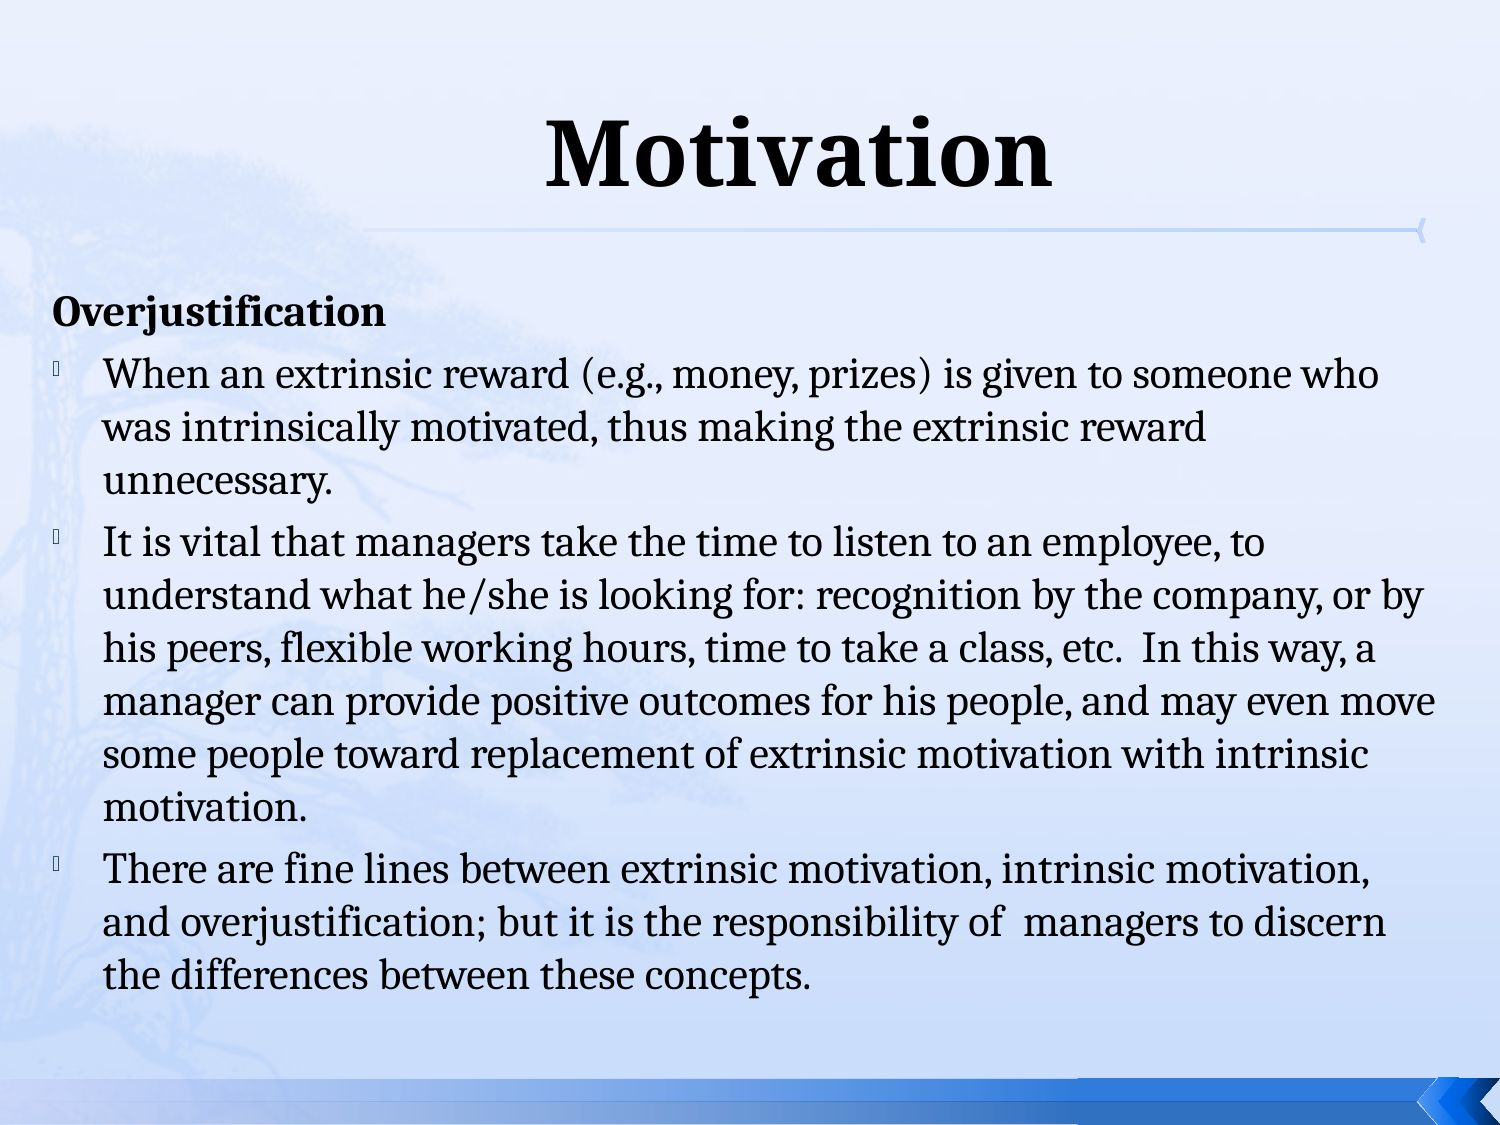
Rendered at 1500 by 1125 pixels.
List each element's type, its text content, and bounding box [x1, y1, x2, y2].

title Motivation [99, 37, 1500, 263]
list Overjustification When an extrinsic reward (e.g., money, prizes) is given to someone who was intrinsically motivated, thus making the extrinsic reward unnecessary. It is vital that managers take the time to listen to an employee, to understand what he/she is looking for: recognition by the company, or by his peers, flexible working hours, time to take a class, etc. In this way, a manager can provide positive outcomes for his people, and may even move some people toward replacement of extrinsic motivation with intrinsic motivation. There are fine lines between extrinsic motivation, intrinsic motivation, and overjustification; but it is the responsibility of managers to discern the differences between these concepts. [37, 275, 1463, 1013]
